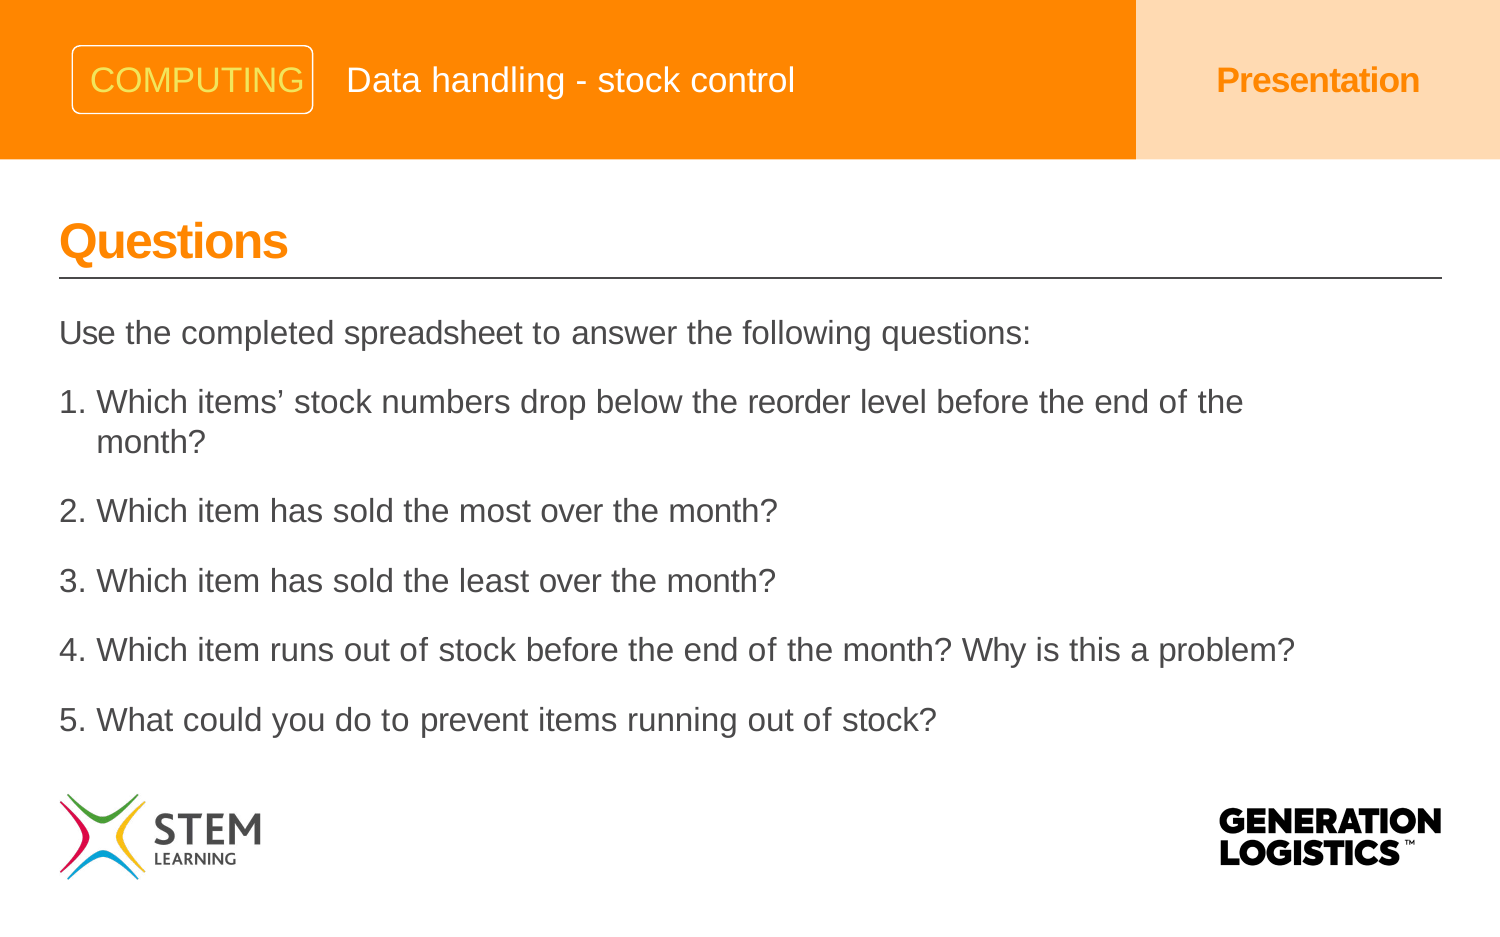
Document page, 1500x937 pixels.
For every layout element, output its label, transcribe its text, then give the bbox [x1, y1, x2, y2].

text_box Presentation [1214, 55, 1423, 100]
text_box [72, 45, 313, 114]
picture [1219, 807, 1441, 866]
text_box Questions [56, 206, 290, 269]
picture [59, 793, 261, 880]
title Data handling - stock control [344, 55, 806, 214]
text_box Use the completed spreadsheet to answer the following questions: Which items’ stock numbers drop below the reorder level before the end of the month? Which item has sold the most over the month? Which item has sold the least over the month? Which item runs out of stock before the end of the month? Why is this a problem? What could you do to prevent items running out of stock? [56, 308, 1359, 738]
